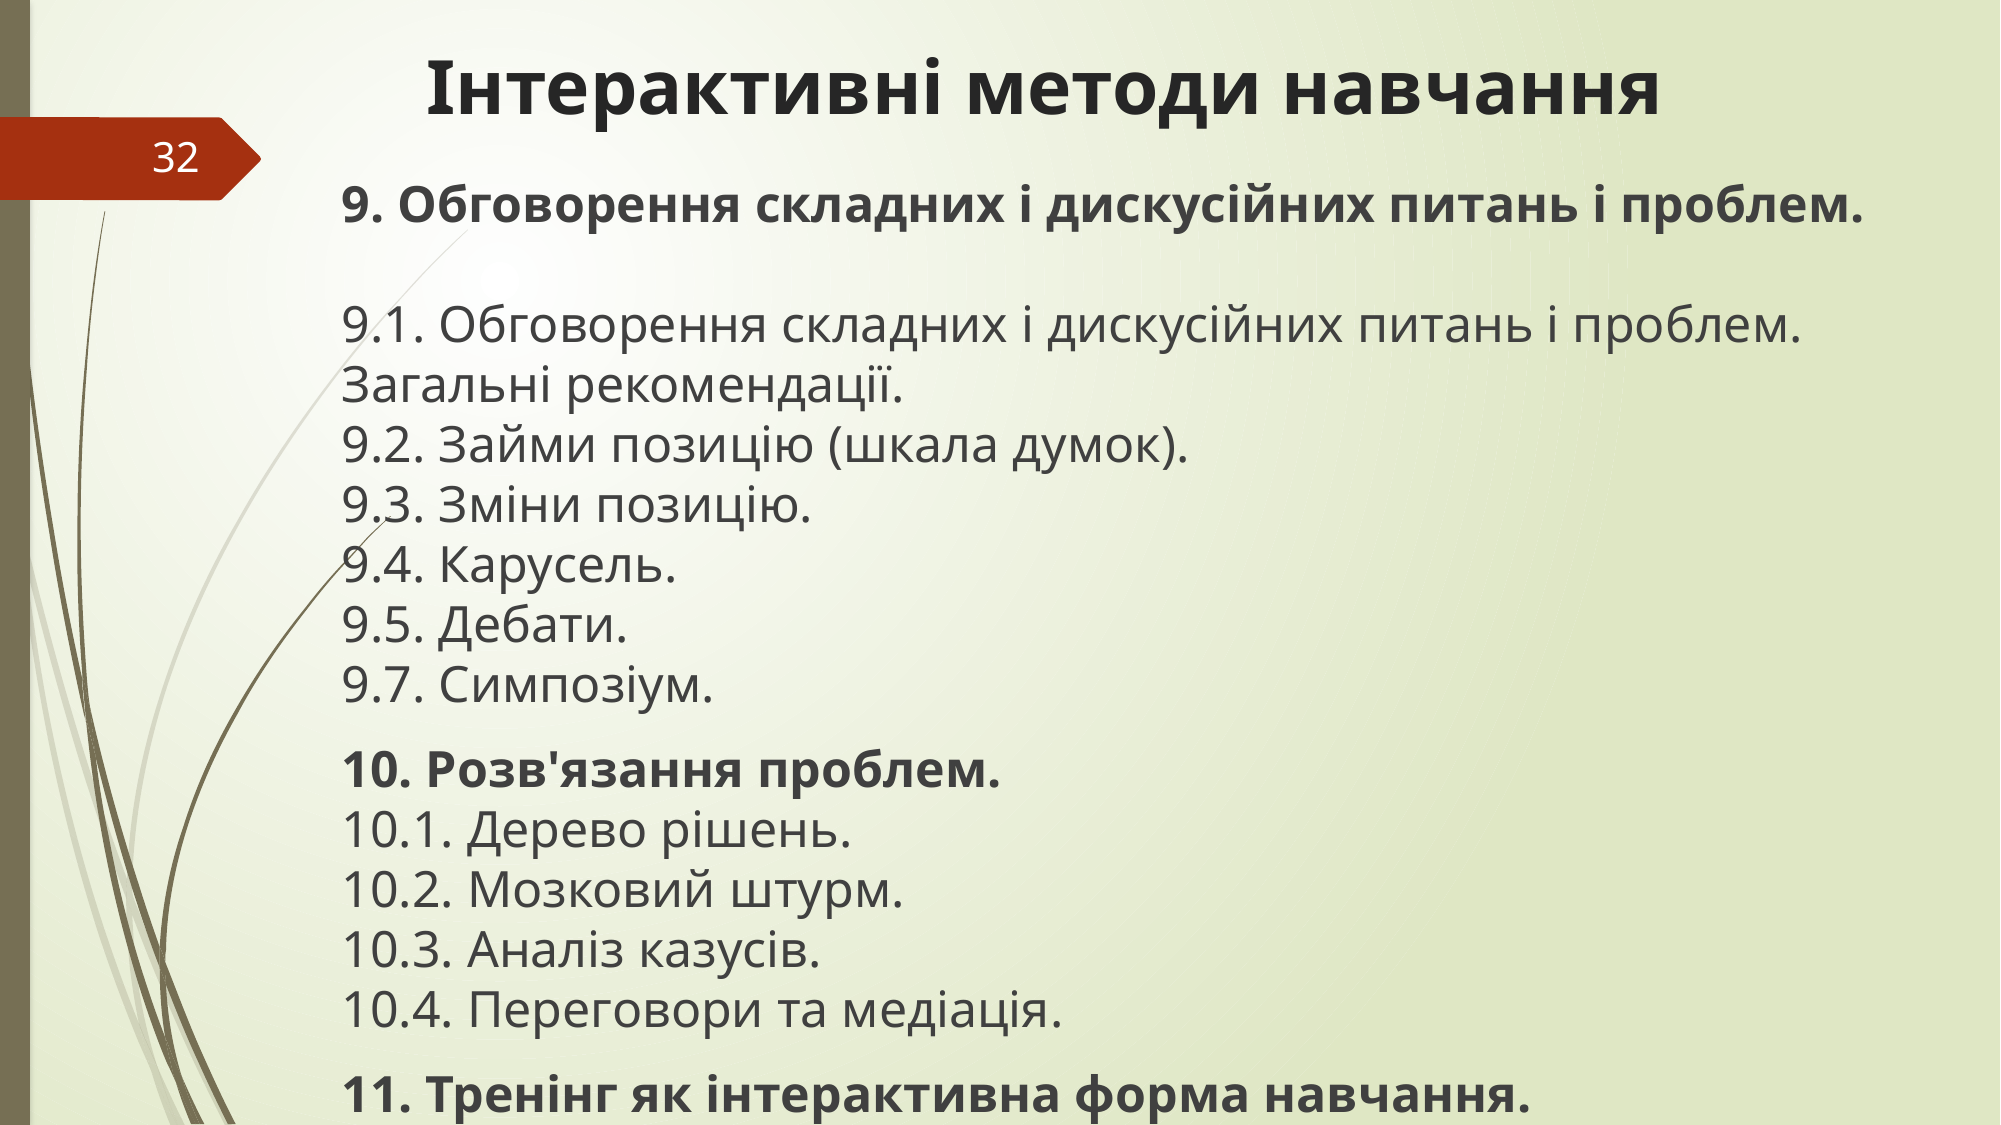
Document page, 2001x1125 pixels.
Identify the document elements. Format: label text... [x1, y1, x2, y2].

slide_number 32 [87, 129, 216, 190]
title Інтерактивні методи навчання [411, 32, 1874, 243]
list 9. Обговорення складних і дискусійних питань і проблем. 9.1. Обговорення складних і дискусійних питань і проблем. Загальні рекомендації. 9.2. Займи позицію (шкала думок). 9.3. Зміни позицію. 9.4. Карусель. 9.5. Дебати. 9.7. Симпозіум. 10. Розв'язання проблем. 10.1. Дерево рішень. 10.2. Мозковий штурм. 10.3. Аналіз казусів. 10.4. Переговори та медіація. 11. Тренінг як інтерактивна форма навчання. [270, 165, 1904, 1083]
